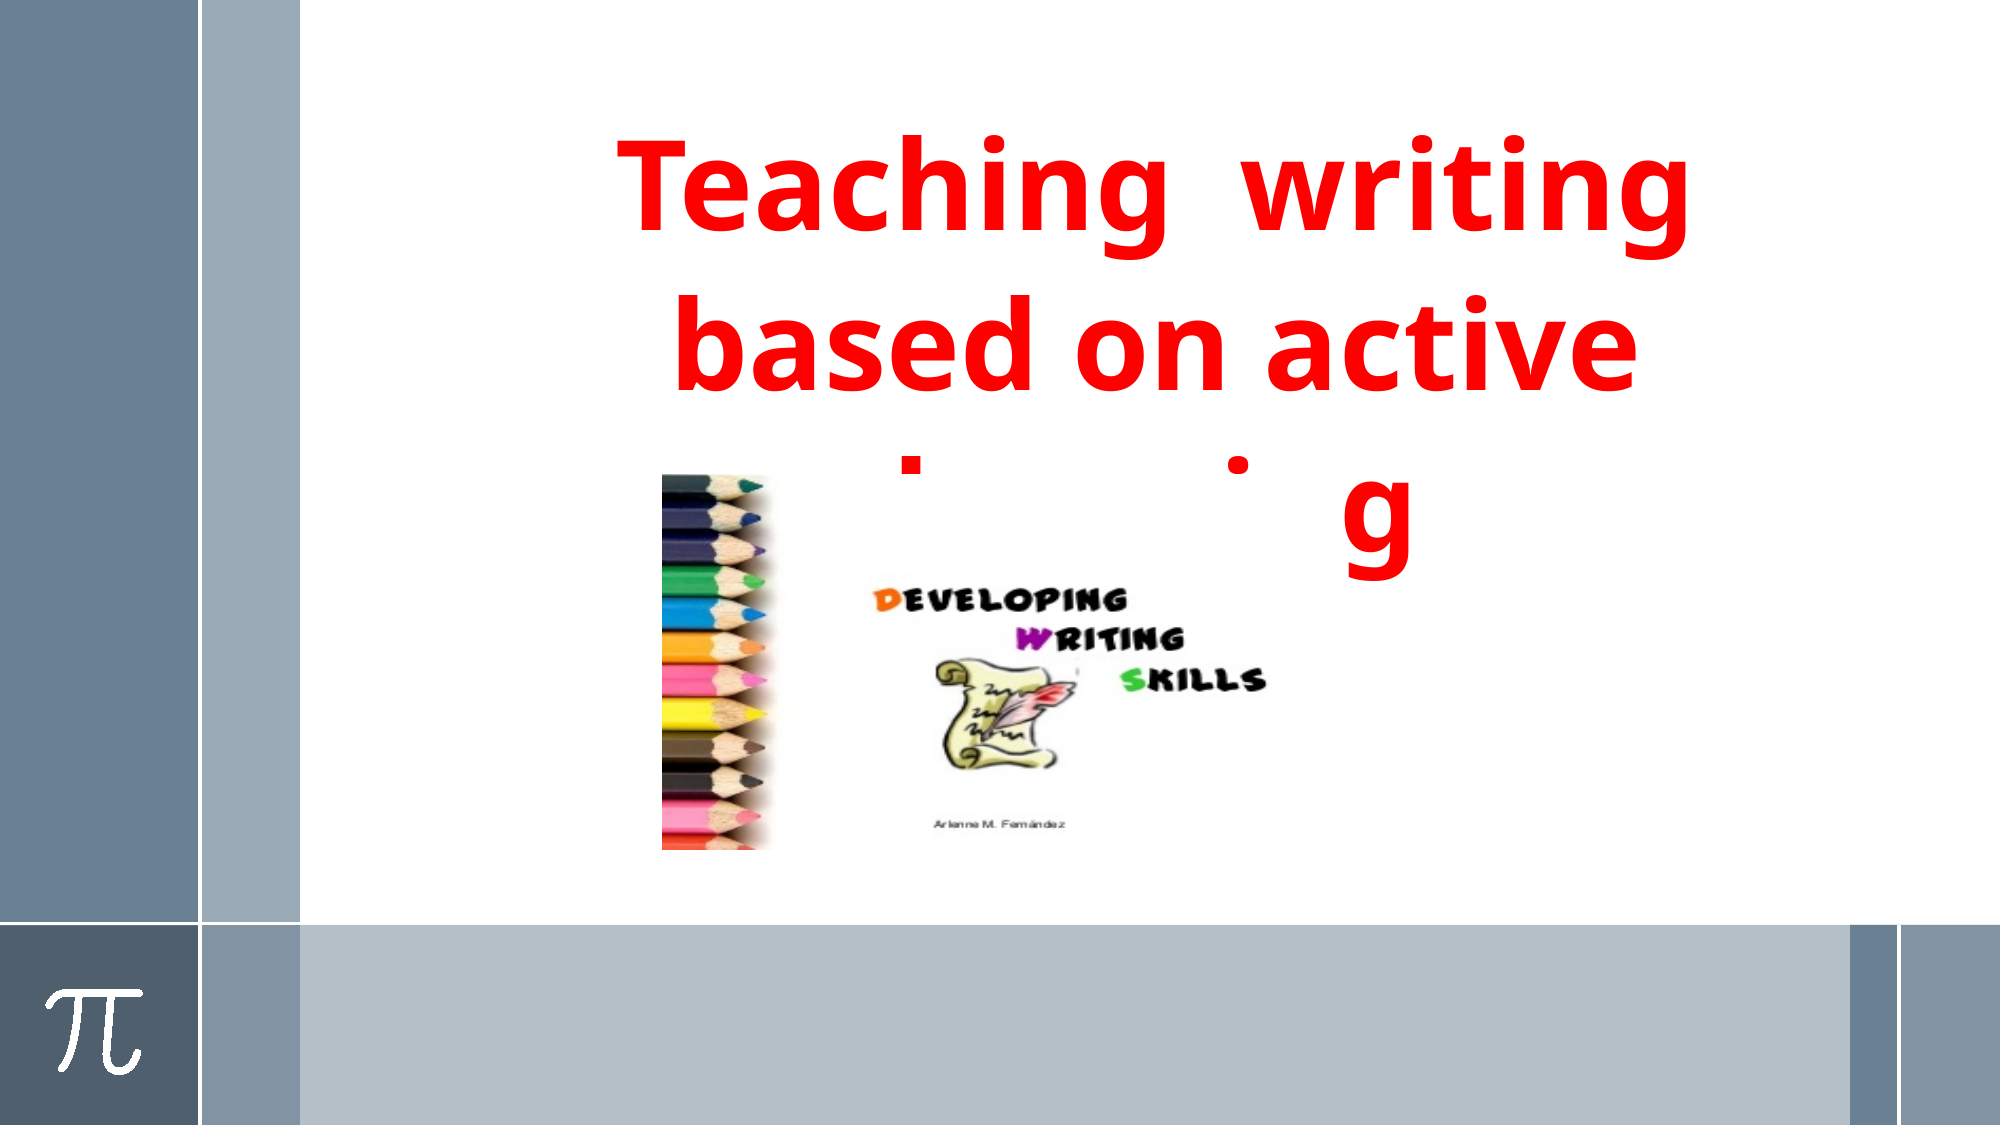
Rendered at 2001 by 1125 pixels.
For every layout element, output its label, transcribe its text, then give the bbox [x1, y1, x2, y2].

text_box Teaching writing based on active learning [349, 87, 1925, 584]
picture [662, 474, 1338, 850]
